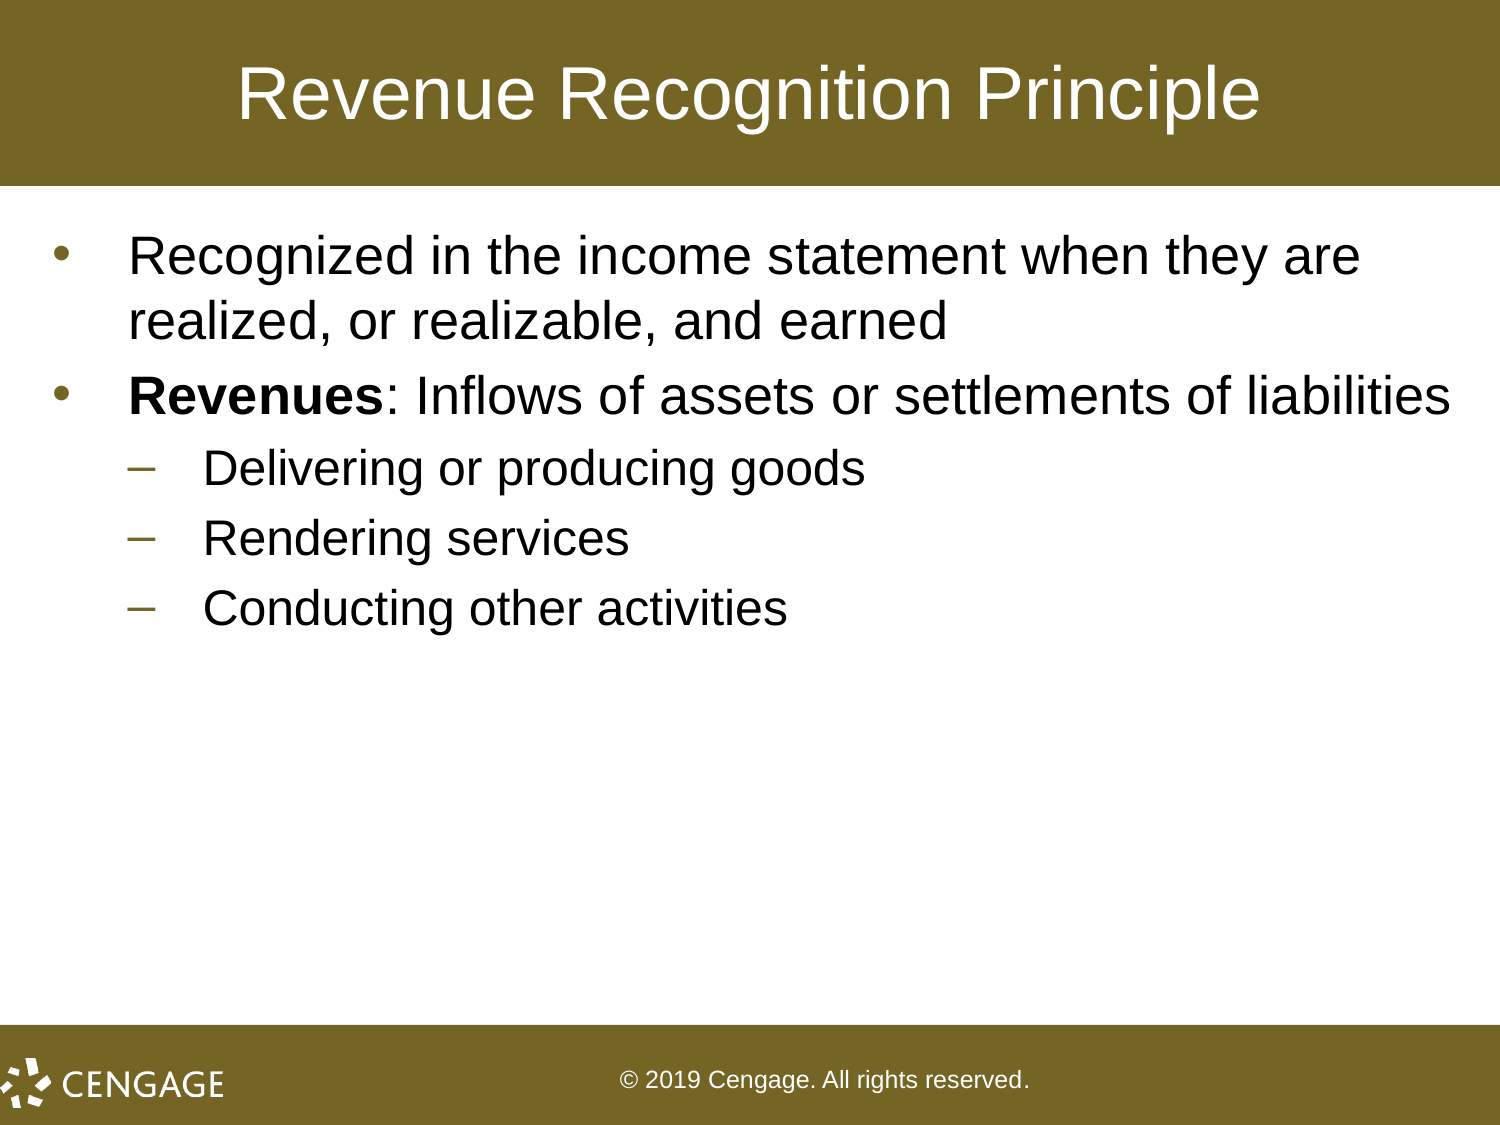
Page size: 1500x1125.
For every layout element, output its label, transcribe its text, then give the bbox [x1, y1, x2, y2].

picture [0, 1058, 223, 1108]
title Revenue Recognition Principle [7, 4, 1493, 175]
list Recognized in the income statement when they are realized, or realizable, and earned Revenues: Inflows of assets or settlements of liabilities Delivering or producing goods Rendering services Conducting other activities [37, 212, 1475, 1005]
